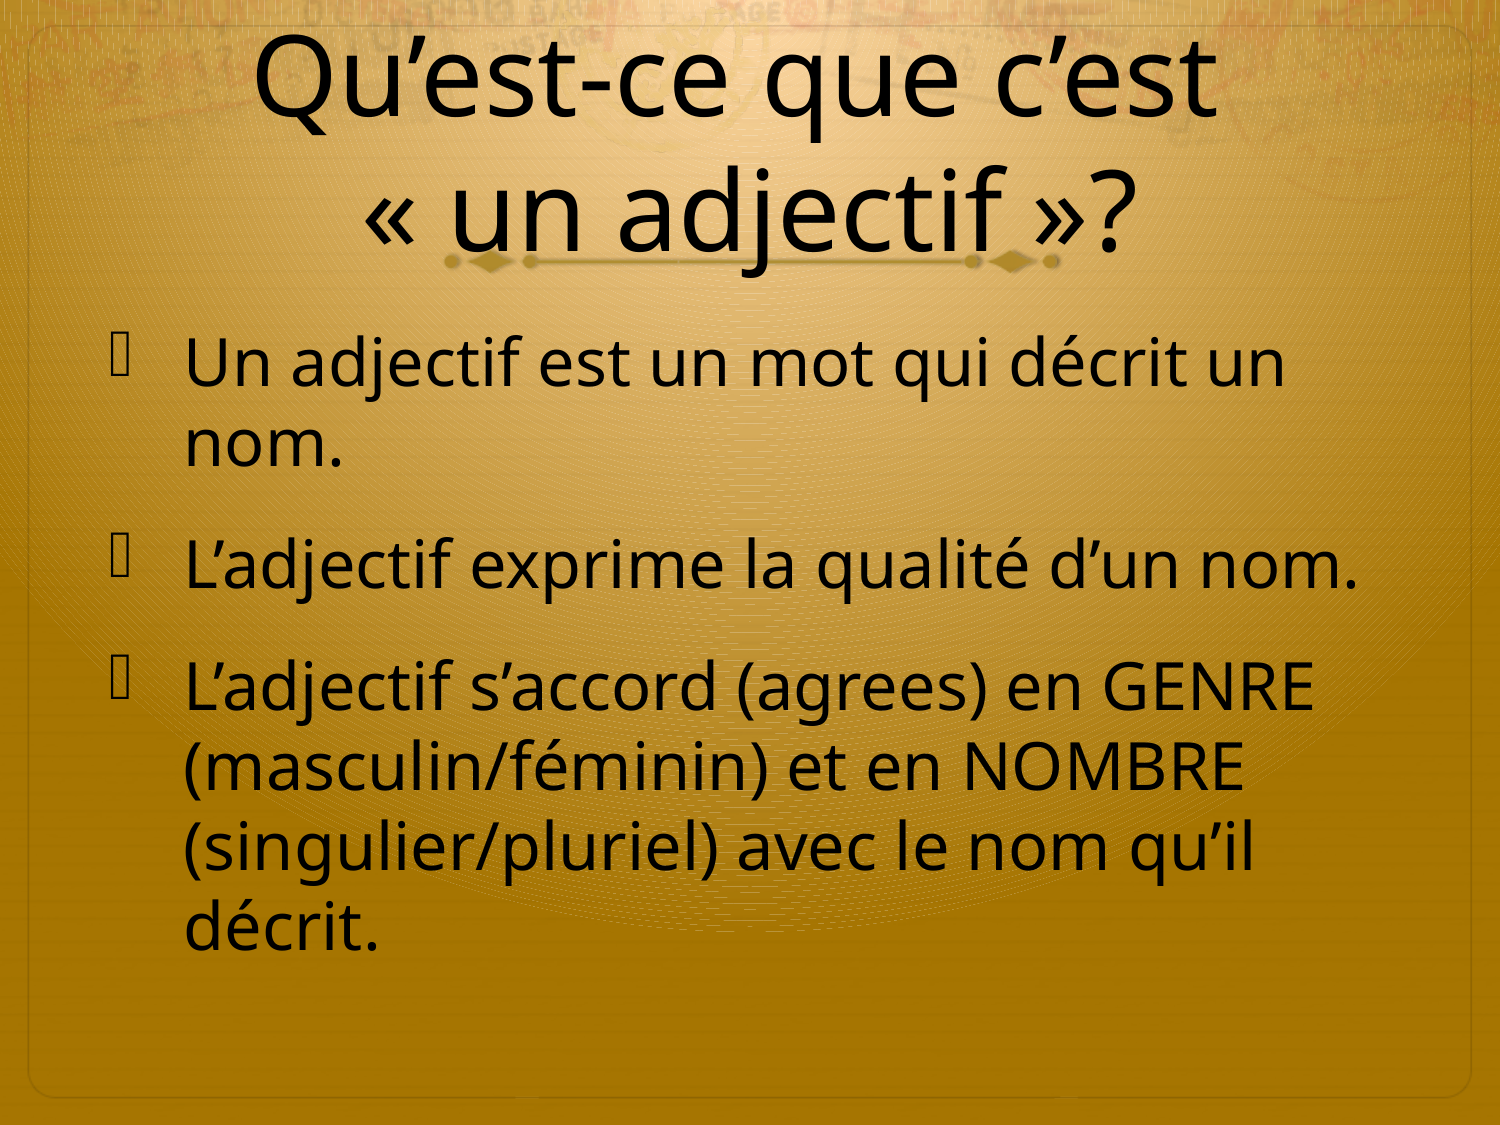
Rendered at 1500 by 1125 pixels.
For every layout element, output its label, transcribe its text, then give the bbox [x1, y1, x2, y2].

title Qu’est-ce que c’est « un adjectif »? [93, 45, 1407, 233]
picture [0, 0, 1500, 1125]
list Un adjectif est un mot qui décrit un nom. L’adjectif exprime la qualité d’un nom. L’adjectif s’accord (agrees) en GENRE (masculin/féminin) et en NOMBRE (singulier/pluriel) avec le nom qu’il décrit. [93, 312, 1407, 988]
